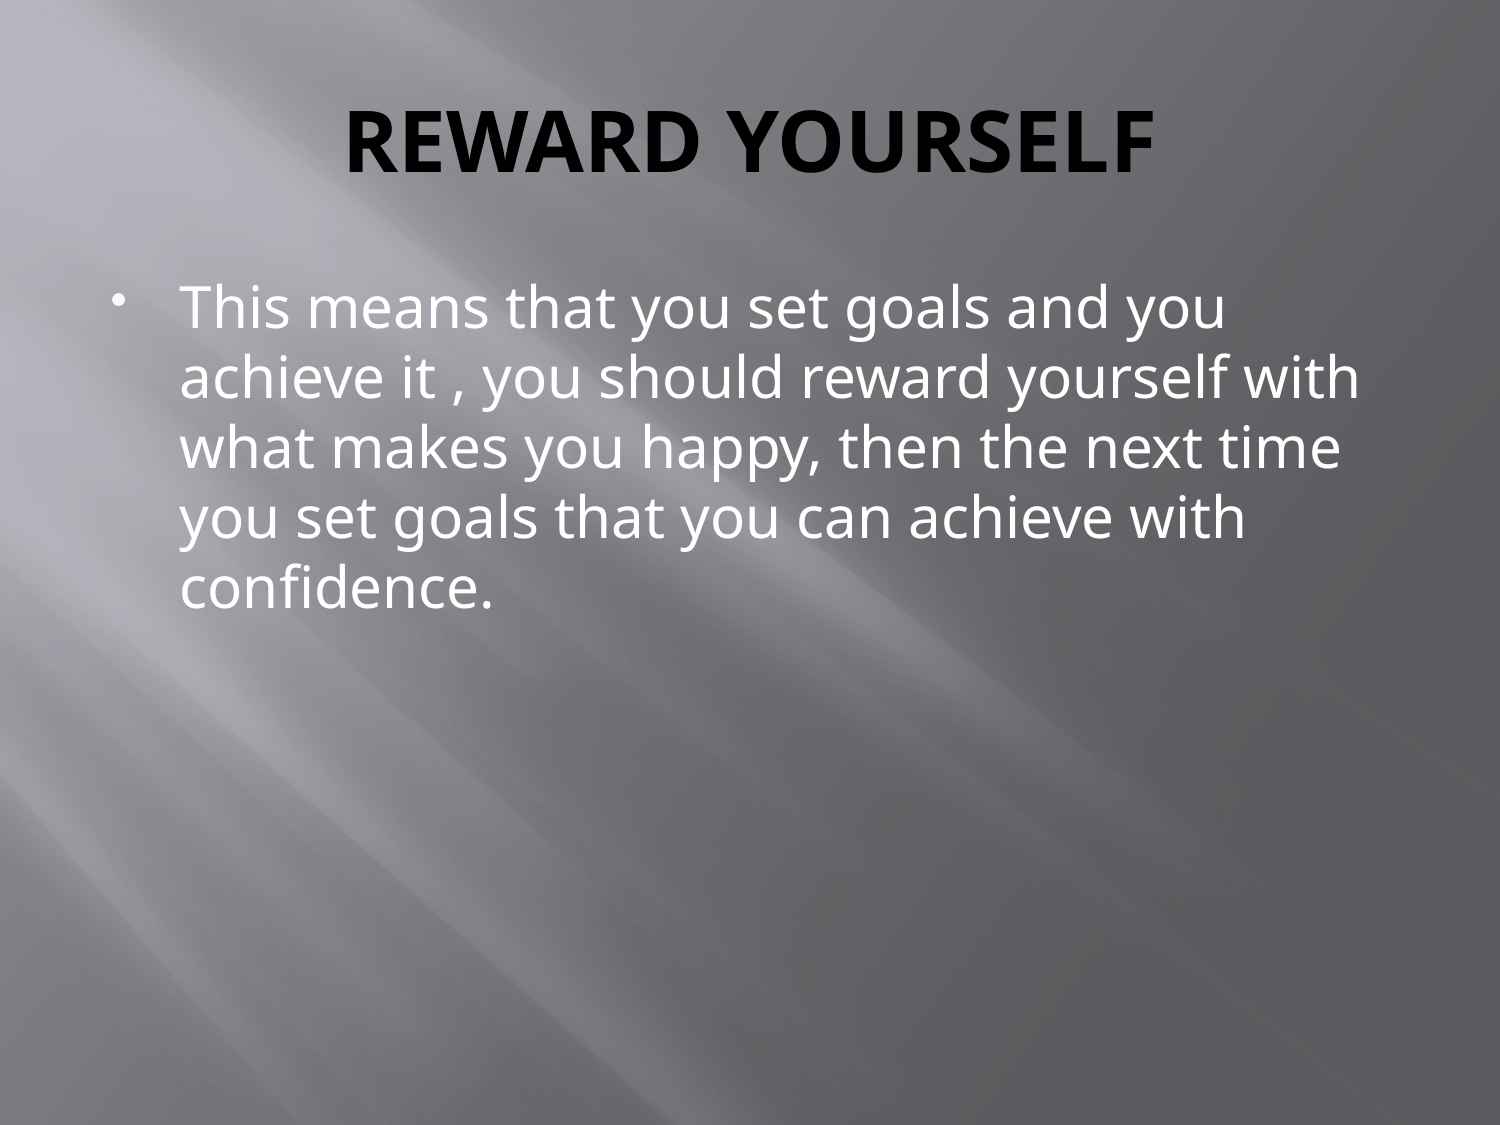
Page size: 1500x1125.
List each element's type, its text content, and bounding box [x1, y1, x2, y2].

list This means that you set goals and you achieve it , you should reward yourself with what makes you happy, then the next time you set goals that you can achieve with confidence. [75, 262, 1425, 1035]
title REWARD YOURSELF [75, 45, 1425, 233]
